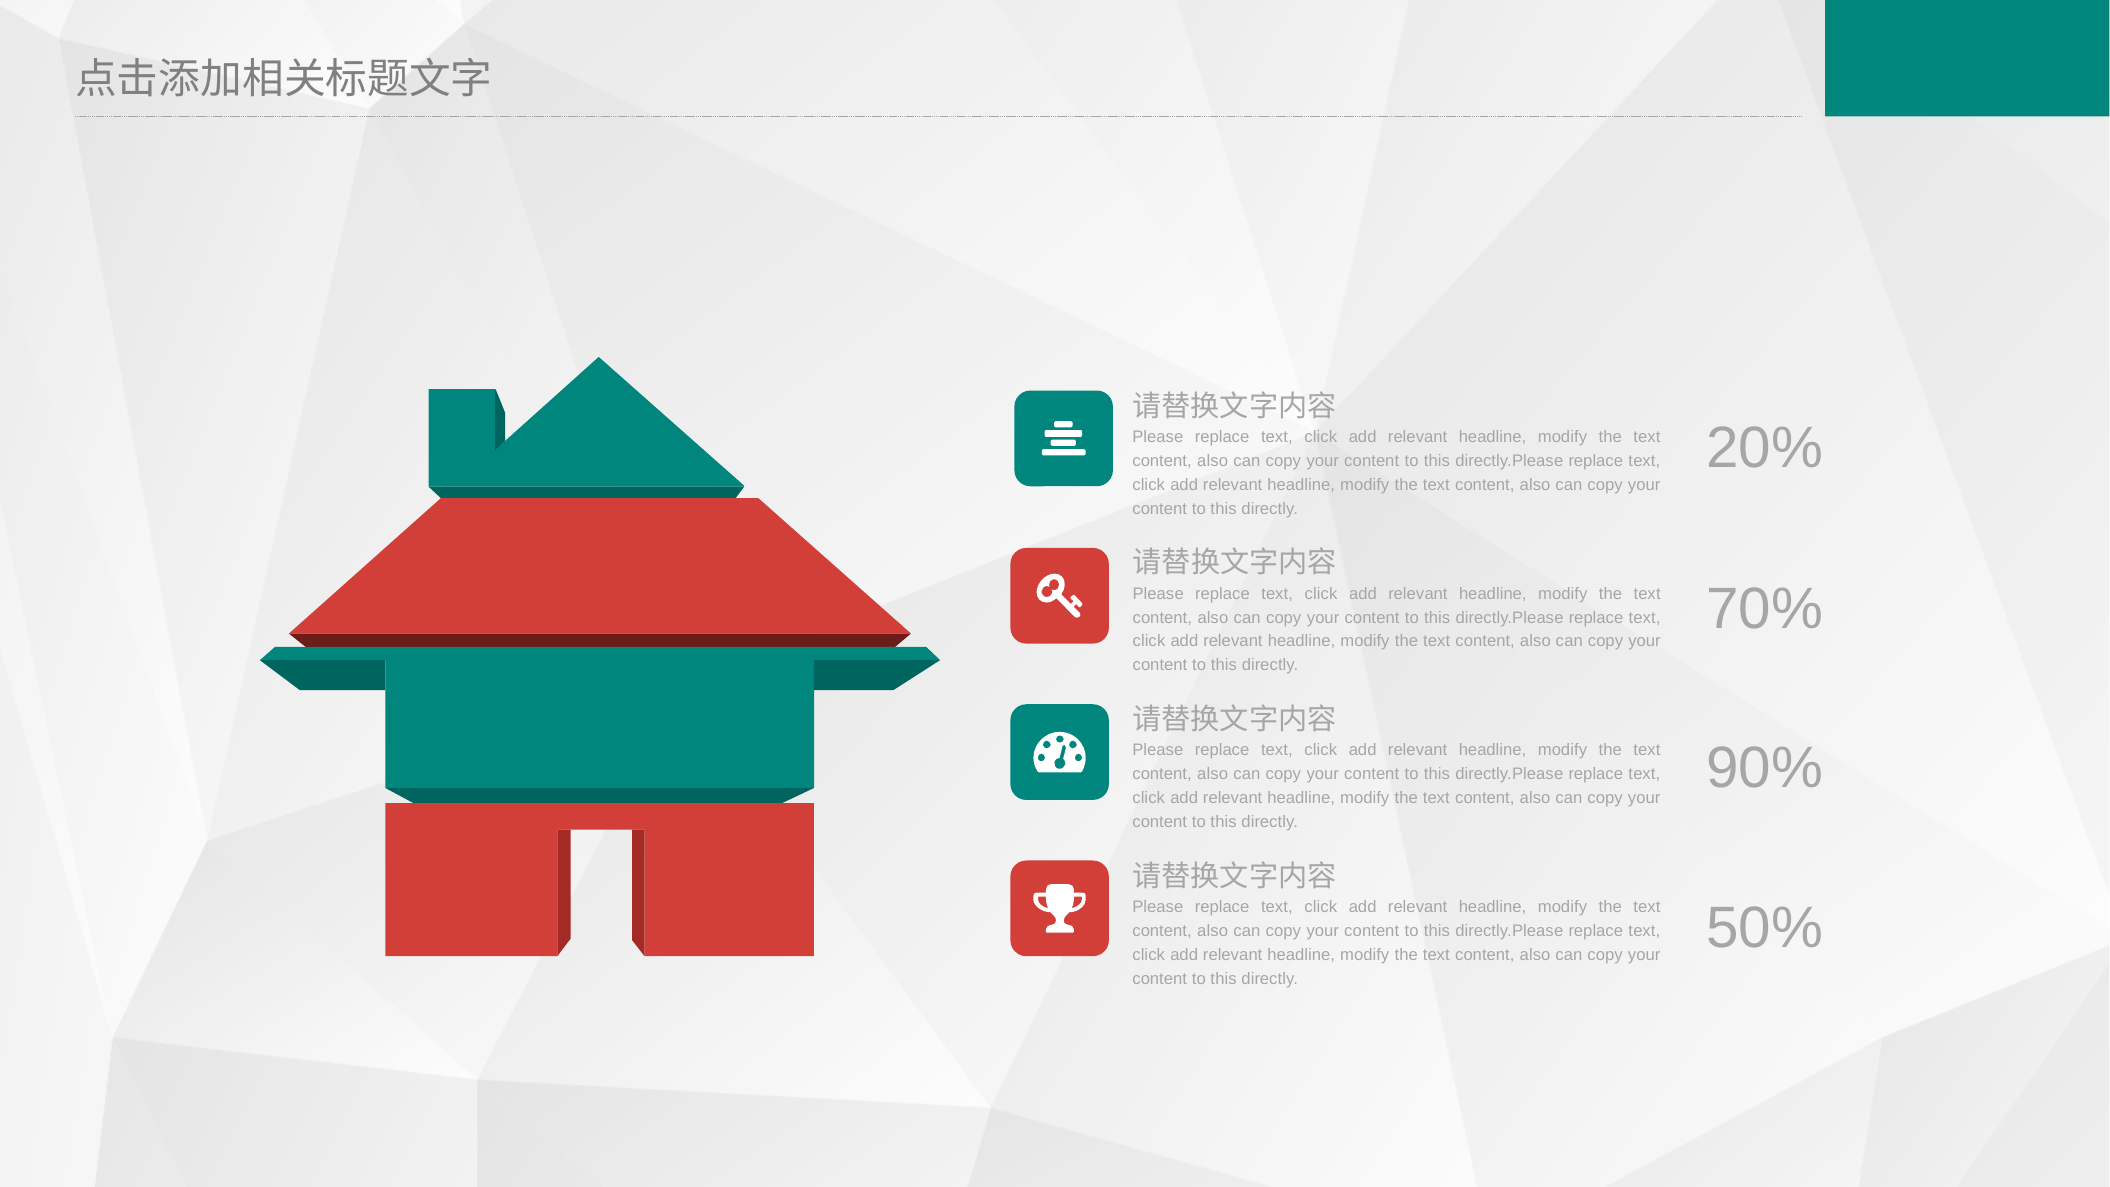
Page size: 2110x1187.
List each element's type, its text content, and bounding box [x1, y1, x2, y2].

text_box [1014, 390, 1113, 487]
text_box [428, 356, 745, 498]
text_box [1010, 547, 1109, 644]
text_box 请替换文字内容 Please replace text, click add relevant headline, modify the text content, also can copy your content to this directly.Please replace text, click add relevant headline, modify the text content, also can copy your content to this directly. [1132, 849, 1662, 988]
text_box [1010, 860, 1109, 957]
text_box 70% [1706, 555, 1824, 640]
text_box 点击添加相关标题文字 [59, 44, 563, 107]
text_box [385, 803, 814, 957]
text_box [259, 646, 941, 804]
text_box 请替换文字内容 Please replace text, click add relevant headline, modify the text content, also can copy your content to this directly.Please replace text, click add relevant headline, modify the text content, also can copy your content to this directly. [1132, 536, 1662, 675]
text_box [288, 498, 911, 646]
text_box 请替换文字内容 Please replace text, click add relevant headline, modify the text content, also can copy your content to this directly.Please replace text, click add relevant headline, modify the text content, also can copy your content to this directly. [1132, 693, 1662, 831]
picture [0, 0, 2110, 1187]
text_box 50% [1706, 874, 1824, 959]
text_box 90% [1706, 715, 1824, 800]
text_box 20% [1706, 395, 1824, 480]
text_box 请替换文字内容 Please replace text, click add relevant headline, modify the text content, also can copy your content to this directly.Please replace text, click add relevant headline, modify the text content, also can copy your content to this directly. [1132, 379, 1662, 518]
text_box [1010, 704, 1109, 800]
